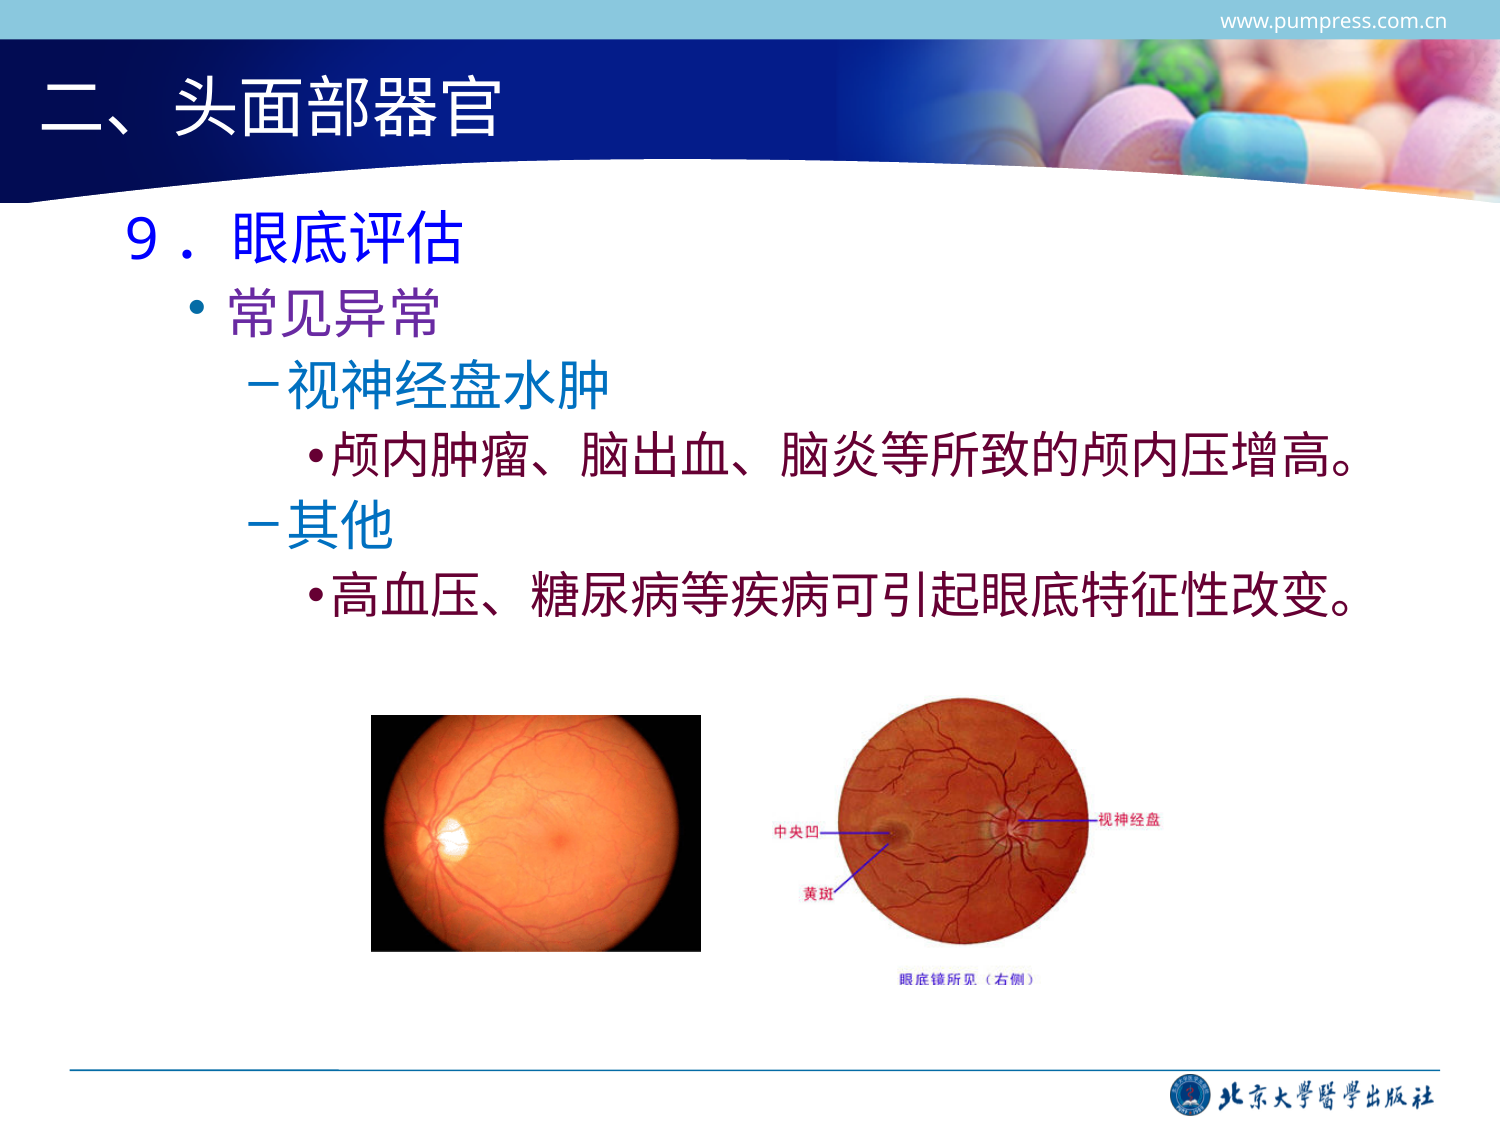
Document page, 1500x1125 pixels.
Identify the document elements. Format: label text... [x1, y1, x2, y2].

picture [0, 40, 1500, 203]
list 9．眼底评估 常见异常 视神经盘水肿 颅内肿瘤、脑出血、脑炎等所致的颅内压增高。 其他 高血压、糖尿病等疾病可引起眼底特征性改变。 [49, 198, 1463, 1026]
title 二、头面部器官 [23, 58, 1349, 152]
slide_number www.pumpress.com.cn [1024, 0, 1463, 38]
picture [1170, 1074, 1436, 1118]
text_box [371, 695, 1164, 985]
